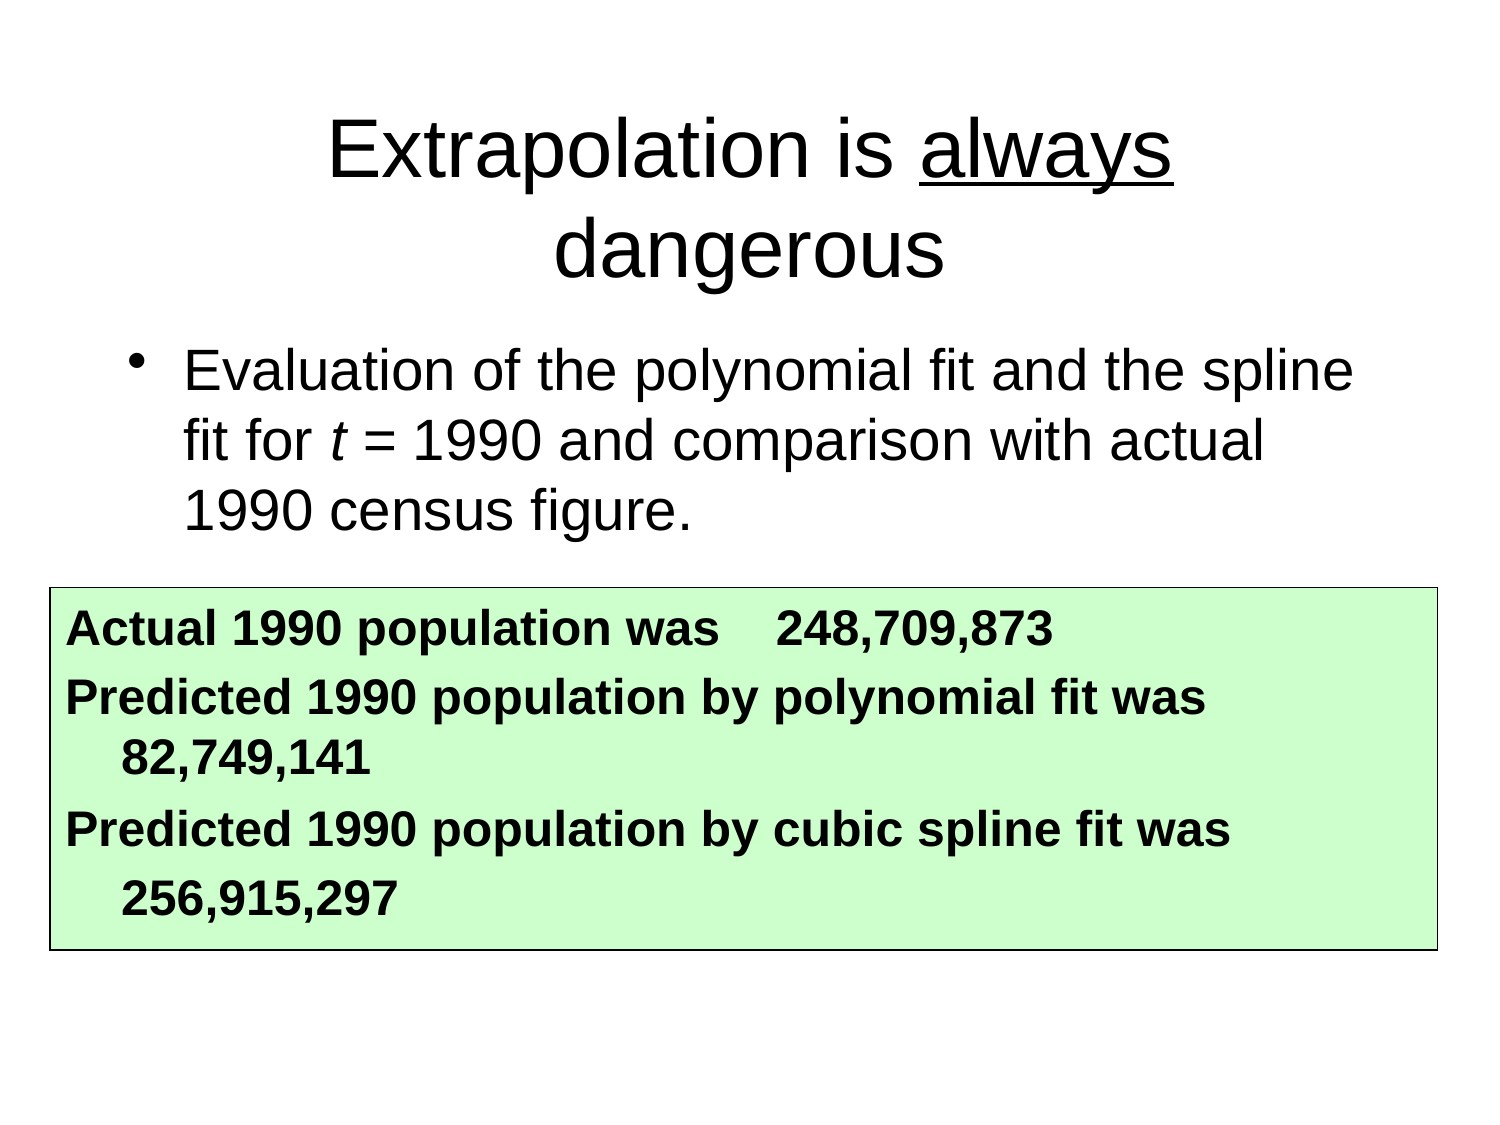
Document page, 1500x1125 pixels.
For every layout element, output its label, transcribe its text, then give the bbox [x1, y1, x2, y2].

list Evaluation of the polynomial fit and the spline fit for t = 1990 and comparison with actual 1990 census figure. [112, 324, 1388, 563]
title Extrapolation is always dangerous [112, 99, 1388, 288]
list Actual 1990 population was 248,709,873 Predicted 1990 population by polynomial fit was 82,749,141 Predicted 1990 population by cubic spline fit was 256,915,297 [49, 587, 1438, 951]
